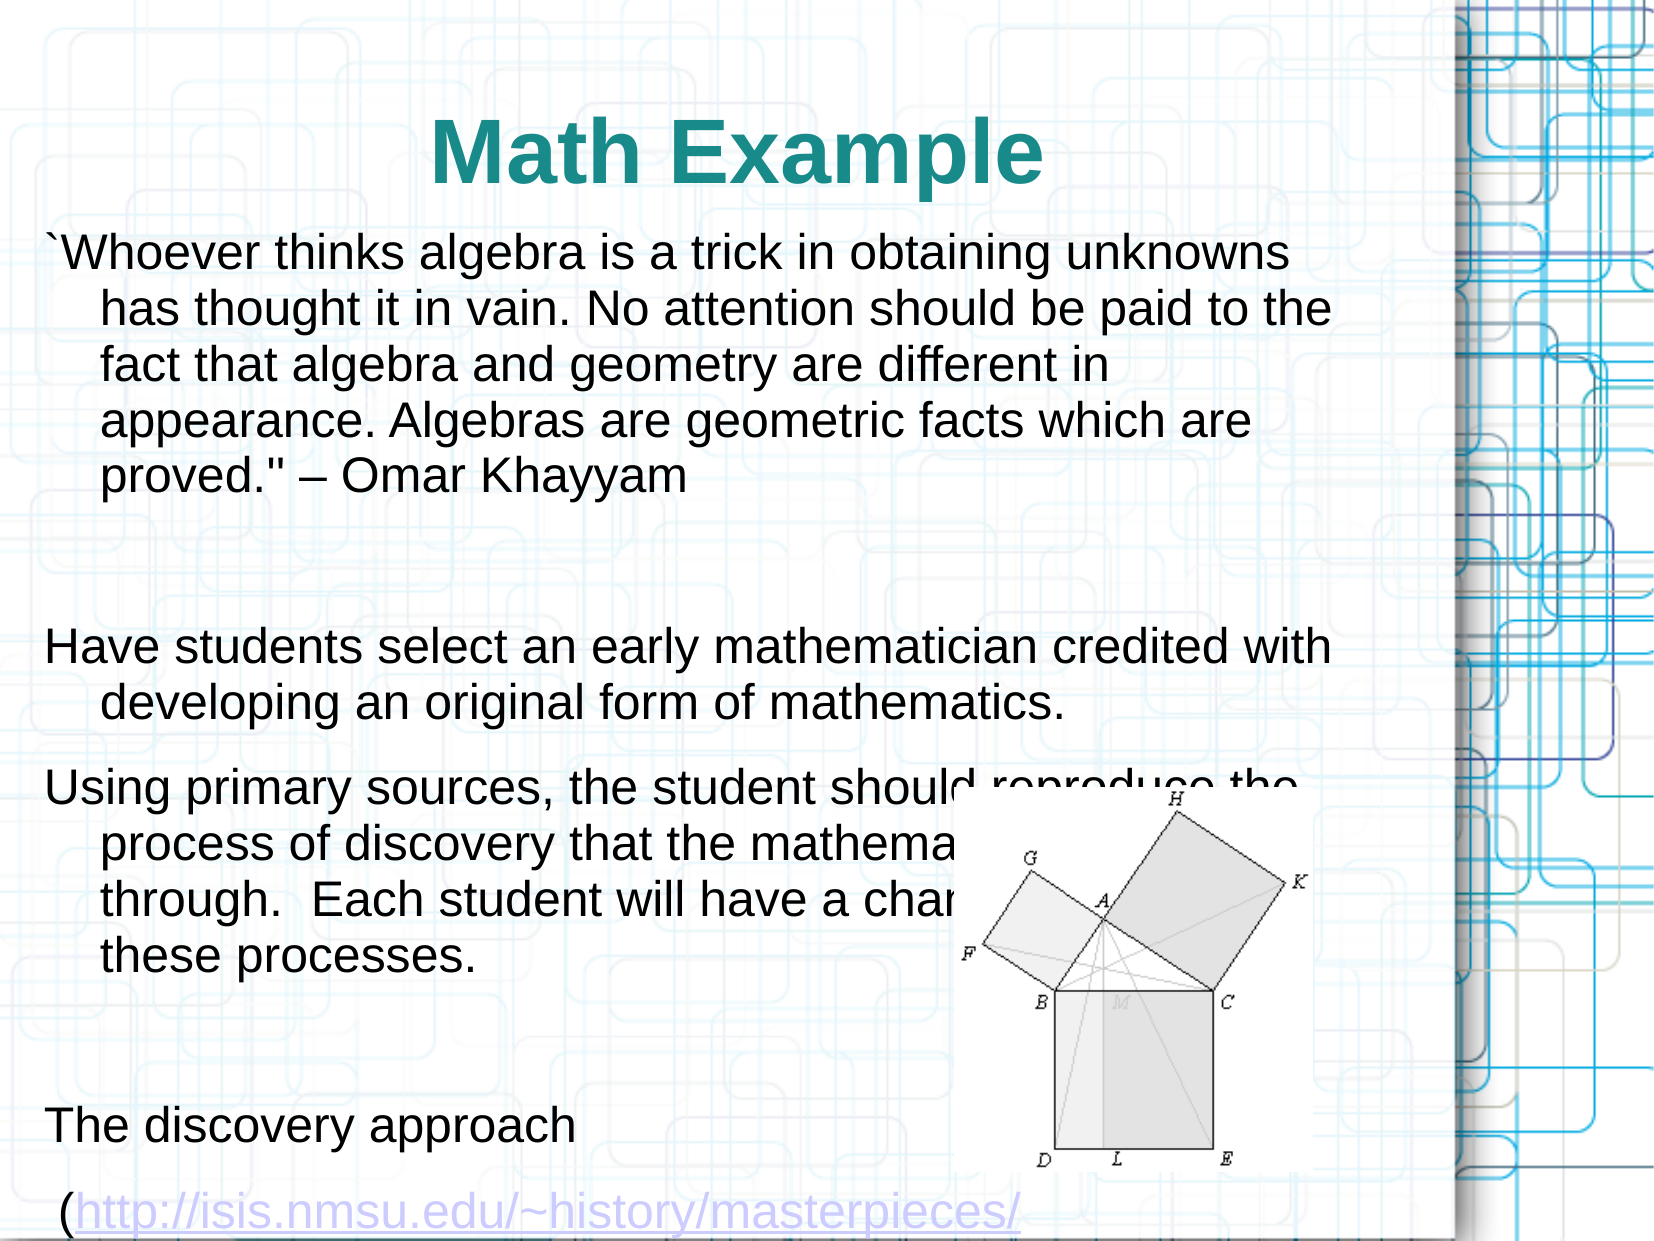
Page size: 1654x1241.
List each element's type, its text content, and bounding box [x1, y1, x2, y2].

picture [0, 0, 1654, 1241]
title Math Example [58, 49, 1418, 257]
list `Whoever thinks algebra is a trick in obtaining unknowns has thought it in vain. No attention should be paid to the fact that algebra and geometry are different in appearance. Algebras are geometric facts which are proved.'' – Omar Khayyam Have students select an early mathematician credited with developing an original form of mathematics. Using primary sources, the student should reproduce the process of discovery that the mathematician went through. Each student will have a chance to present these processes. The discovery approach (http://isis.nmsu.edu/~history/masterpieces/ masterpieces.html) [43, 220, 1379, 1040]
